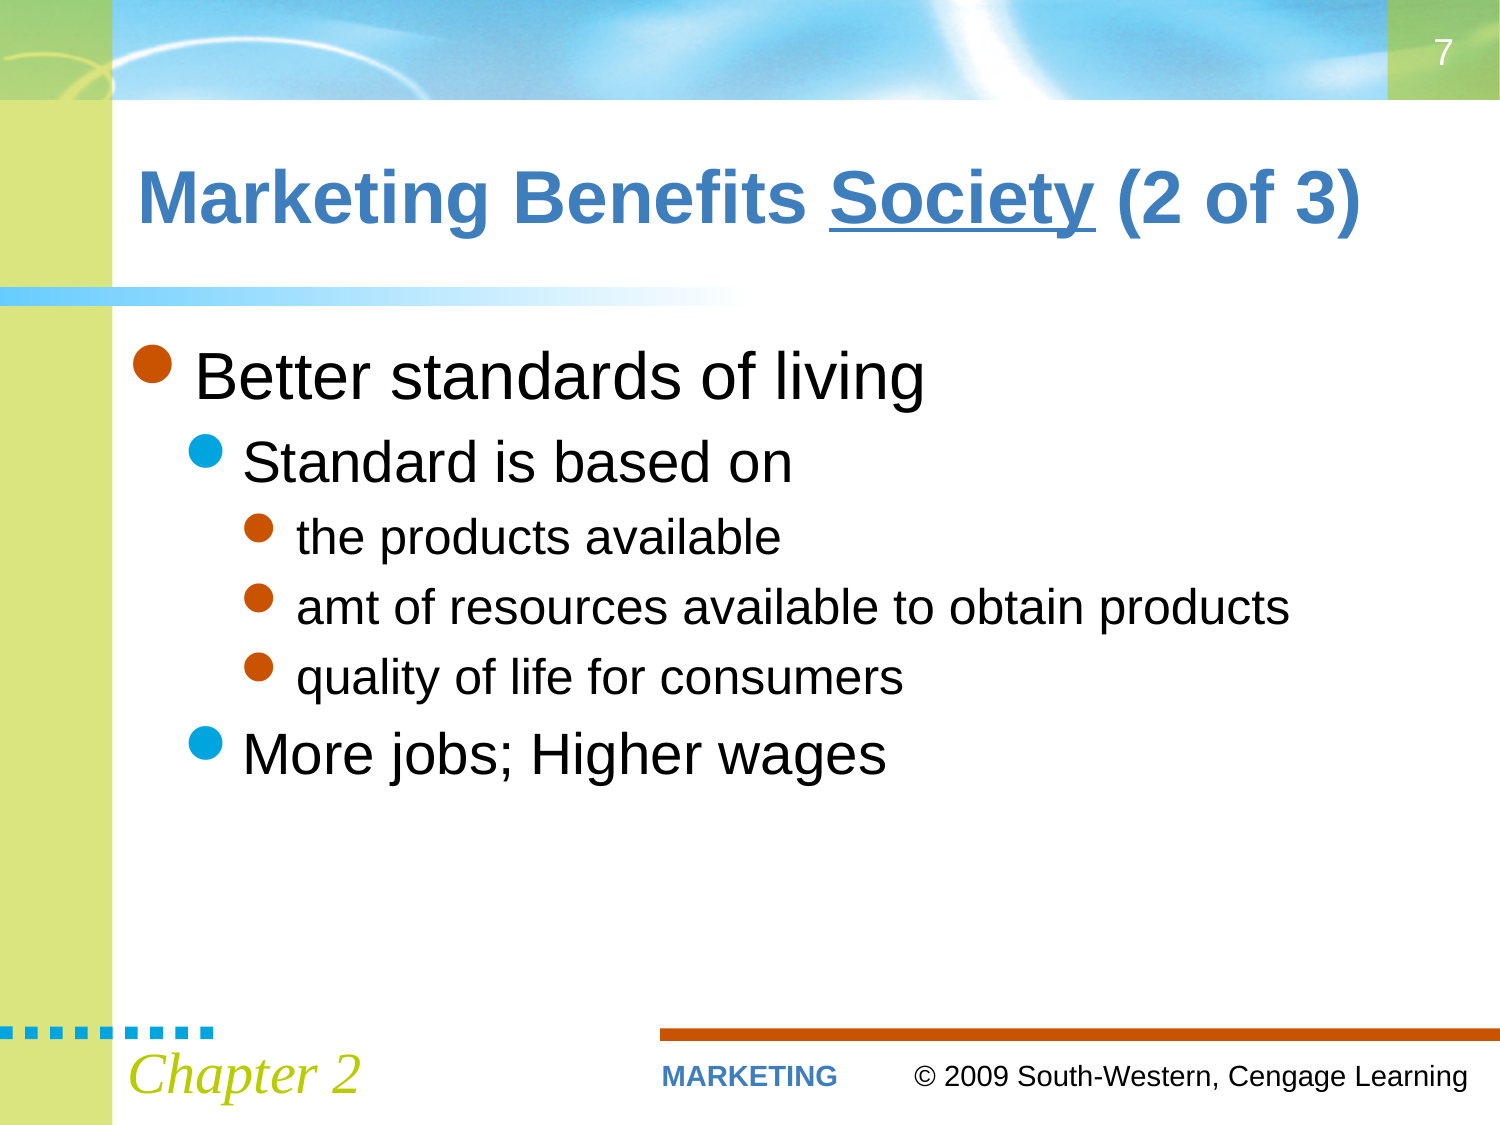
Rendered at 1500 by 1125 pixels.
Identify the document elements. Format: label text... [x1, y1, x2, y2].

slide_number 7 [1387, 0, 1500, 101]
title Marketing Benefits Society (2 of 3) [112, 99, 1388, 288]
list Better standards of living Standard is based on the products available amt of resources available to obtain products quality of life for consumers More jobs; Higher wages [112, 324, 1388, 1001]
footer Chapter 2 [112, 1012, 638, 1113]
